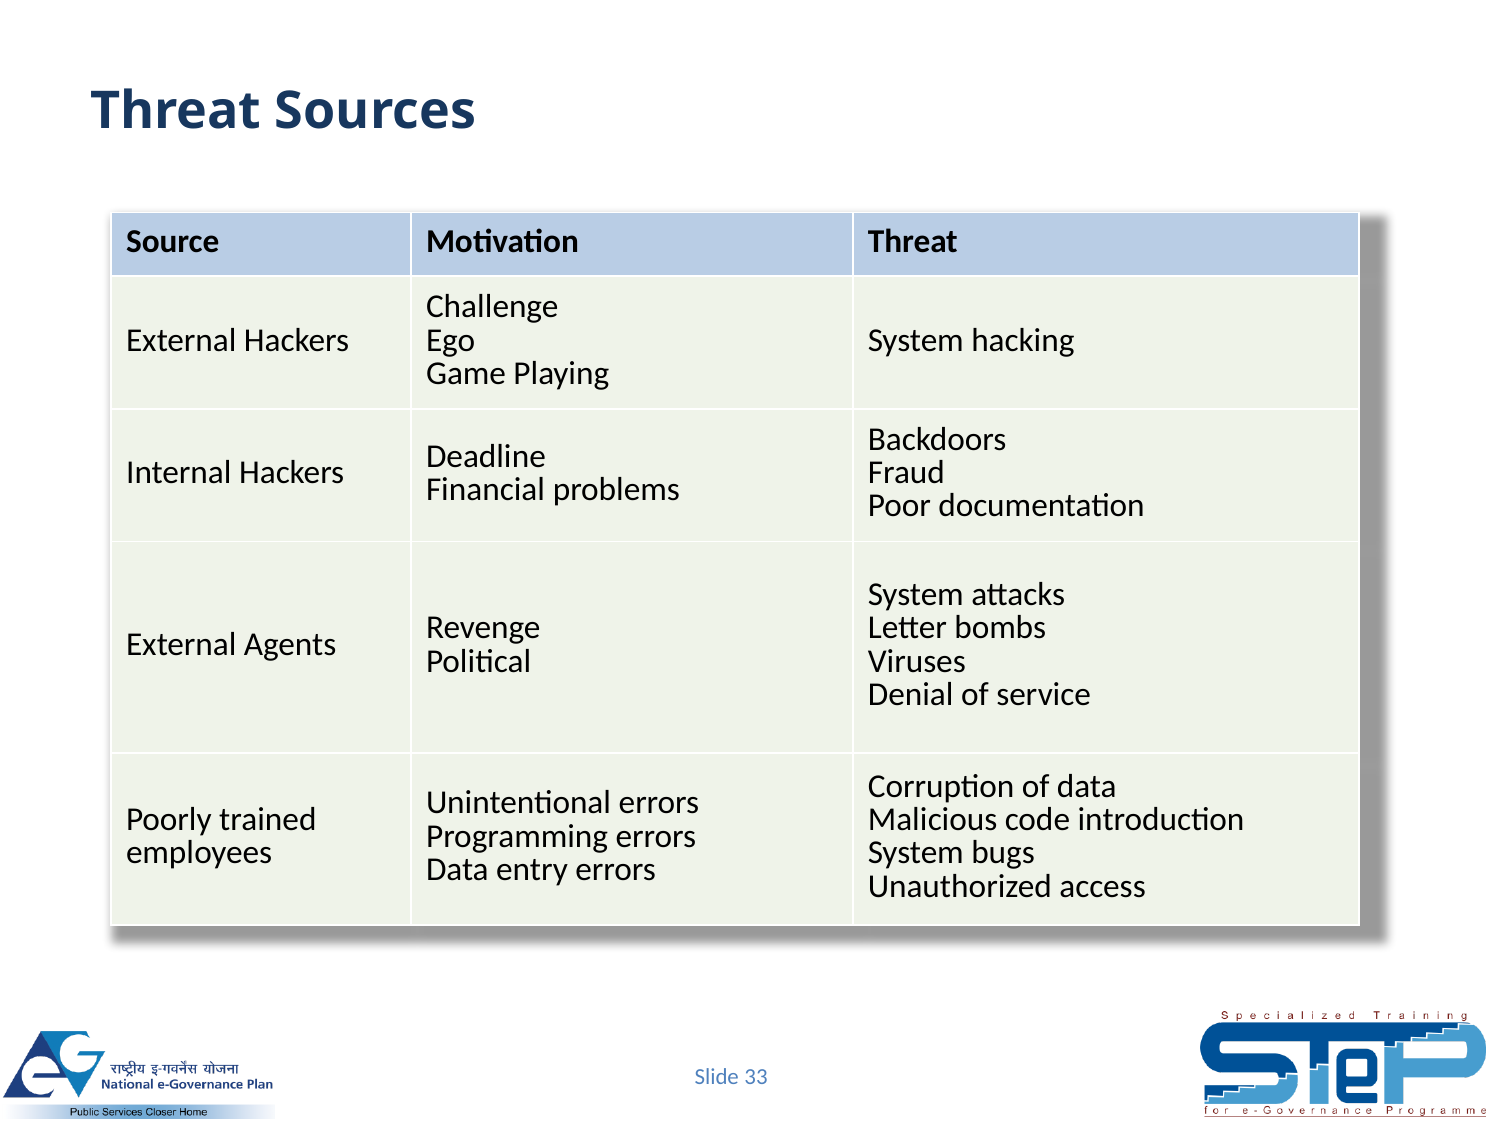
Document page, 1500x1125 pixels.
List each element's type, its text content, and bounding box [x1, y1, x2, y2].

table_cell Internal Hackers [112, 410, 410, 541]
table_cell Backdoors Fraud Poor documentation [854, 410, 1358, 541]
table_cell Deadline Financial problems [412, 410, 852, 541]
table_cell External Agents [112, 542, 410, 752]
table_cell External Hackers [112, 277, 410, 408]
table_header Threat [854, 213, 1358, 275]
table_header Source [112, 213, 410, 275]
table_cell System attacks Letter bombs Viruses Denial of service [854, 542, 1358, 752]
table_cell Corruption of data Malicious code introduction System bugs Unauthorized access [854, 754, 1358, 924]
table_cell Unintentional errors Programming errors Data entry errors [412, 754, 852, 924]
table_header Motivation [412, 213, 852, 275]
table_cell System hacking [854, 277, 1358, 408]
table_cell Revenge Political [412, 542, 852, 752]
table_cell Challenge Ego Game Playing [412, 277, 852, 408]
picture [2, 1031, 275, 1119]
picture [1200, 1011, 1486, 1117]
title Threat Sources [75, 45, 1425, 233]
table_cell Poorly trained employees [112, 754, 410, 924]
